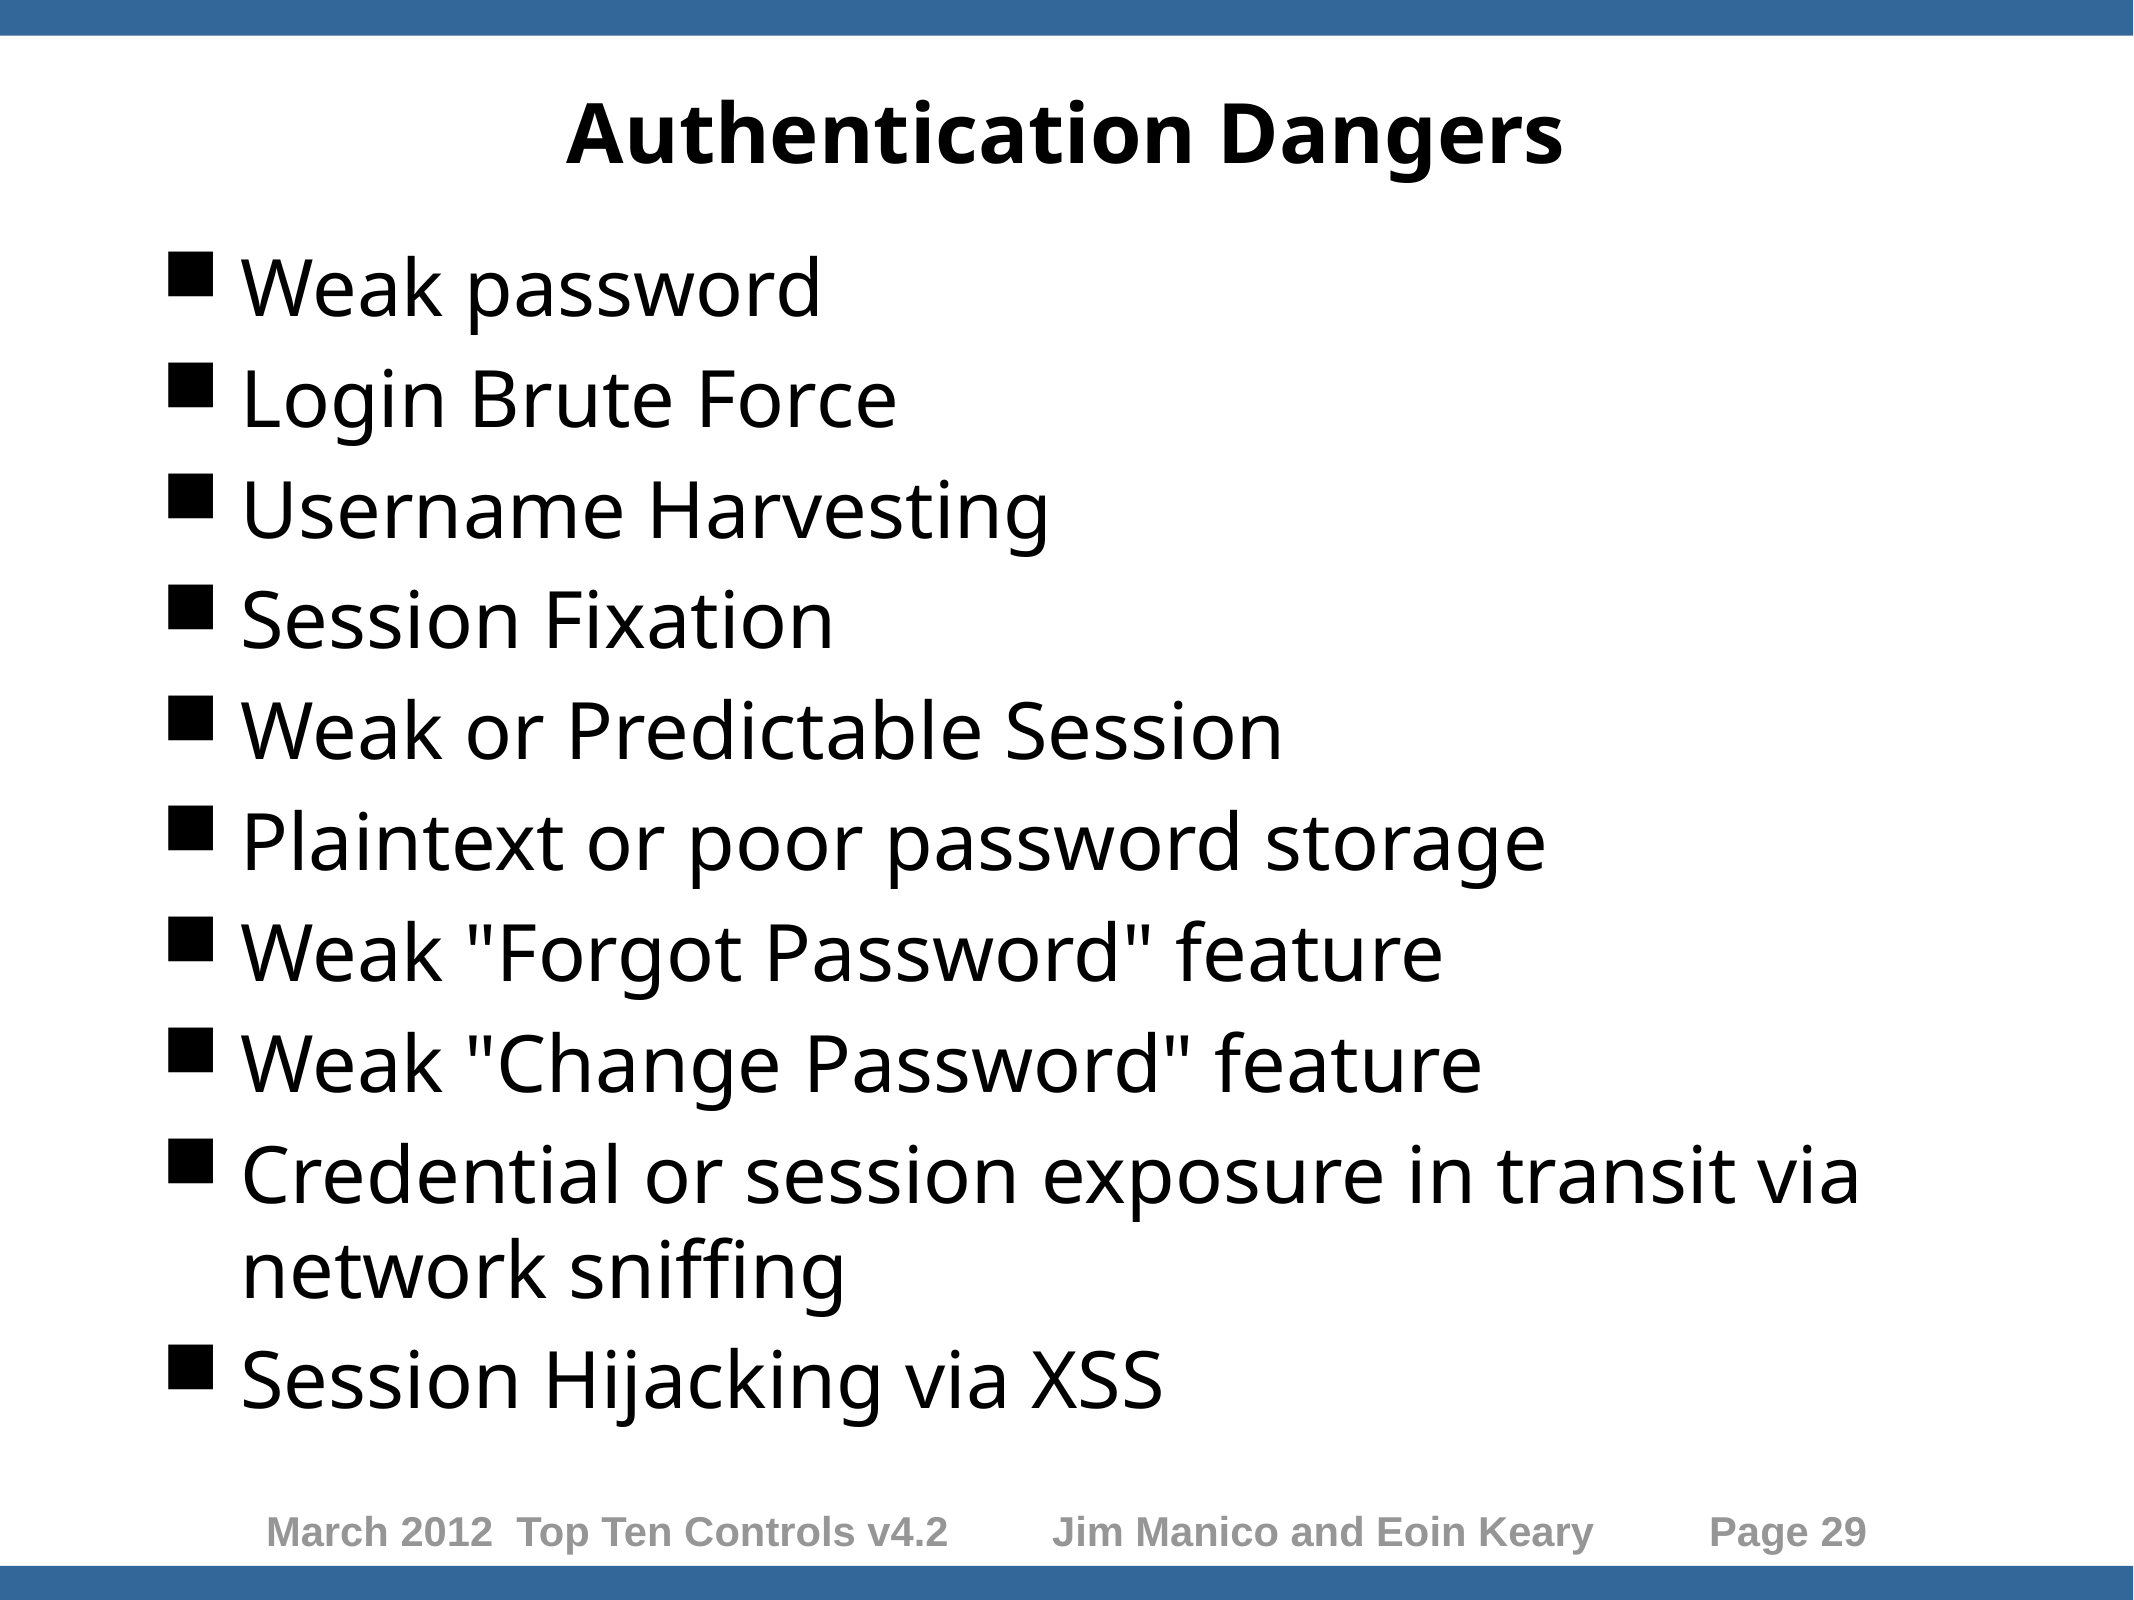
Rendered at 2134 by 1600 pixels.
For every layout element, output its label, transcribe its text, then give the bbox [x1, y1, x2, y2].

list Weak password Login Brute Force Username Harvesting Session Fixation Weak or Predictable Session Plaintext or poor password storage Weak "Forgot Password" feature Weak "Change Password" feature Credential or session exposure in transit via network sniffing Session Hijacking via XSS [139, 226, 1998, 1419]
title Authentication Dangers [0, 37, 2134, 224]
